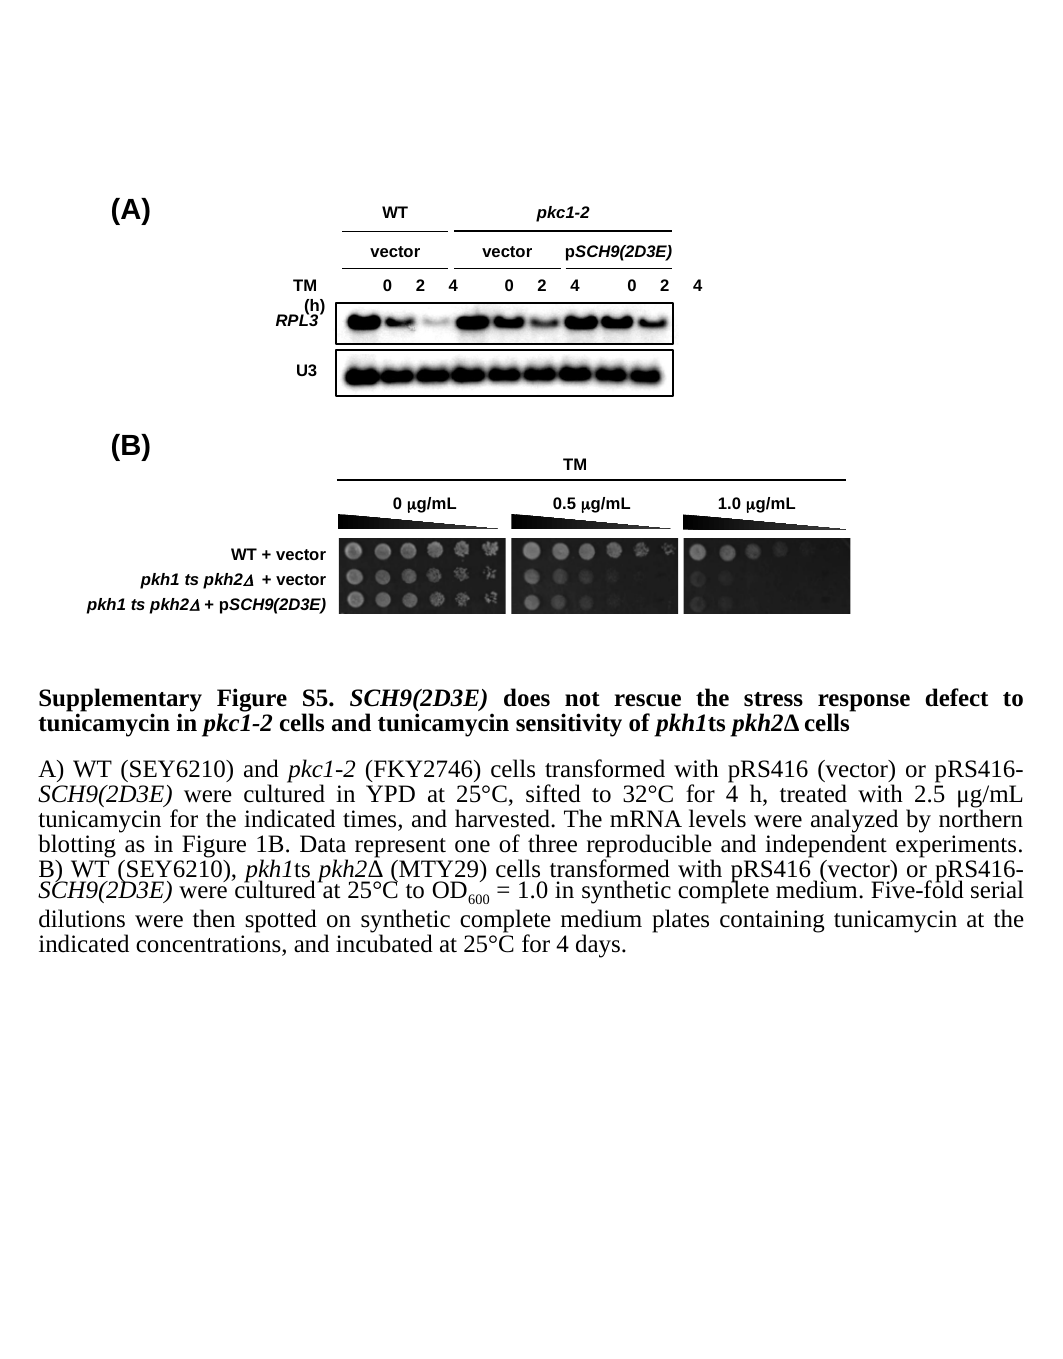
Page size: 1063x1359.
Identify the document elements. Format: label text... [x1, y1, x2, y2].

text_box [511, 538, 679, 614]
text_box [234, 302, 674, 345]
text_box vector [454, 238, 541, 268]
text_box (B) [95, 419, 202, 469]
text_box (A) [95, 183, 202, 233]
picture [674, 354, 678, 396]
text_box pkc1-2 [454, 194, 672, 230]
text_box [336, 511, 503, 532]
text_box [681, 512, 848, 532]
text_box TM [533, 445, 618, 479]
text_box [683, 538, 851, 614]
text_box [239, 349, 674, 397]
text_box WT [342, 194, 449, 230]
text_box [509, 511, 677, 532]
text_box vector [342, 236, 449, 268]
text_box Supplementary Figure S5. SCH9(2D3E) does not rescue the stress response defect to tunicamycin in pkc1-2 cells and tunicamycin sensitivity of pkh1ts pkh2Δ cells A) WT (SEY6210) and pkc1-2 (FKY2746) cells transformed with pRS416 (vector) or pRS416-SCH9(2D3E) were cultured in YPD at 25°C, sifted to 32°C for 4 h, treated with 2.5 μg/mL tunicamycin for the indicated times, and harvested. The mRNA levels were analyzed by northern blotting as in Figure 1B. Data represent one of three reproducible and independent experiments. B) WT (SEY6210), pkh1ts pkh2Δ (MTY29) cells transformed with pRS416 (vector) or pRS416-SCH9(2D3E) were cultured at 25°C to OD600 = 1.0 in synthetic complete medium. Five-fold serial dilutions were then spotted on synthetic complete medium plates containing tunicamycin at the indicated concentrations, and incubated at 25°C for 4 days. [23, 679, 1040, 965]
text_box 1.0 mg/mL [674, 489, 839, 520]
text_box TM 0 2 4 0 2 4 0 2 4 (h) [268, 267, 733, 323]
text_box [338, 538, 506, 614]
text_box WT + vector pkh1 ts pkh2D + vector pkh1 ts pkh2D + pSCH9(2D3E) [72, 531, 342, 622]
text_box 0 mg/mL [342, 489, 508, 520]
picture [674, 303, 679, 345]
text_box 0.5 mg/mL [510, 489, 674, 520]
text_box pSCH9(2D3E) [541, 233, 696, 269]
